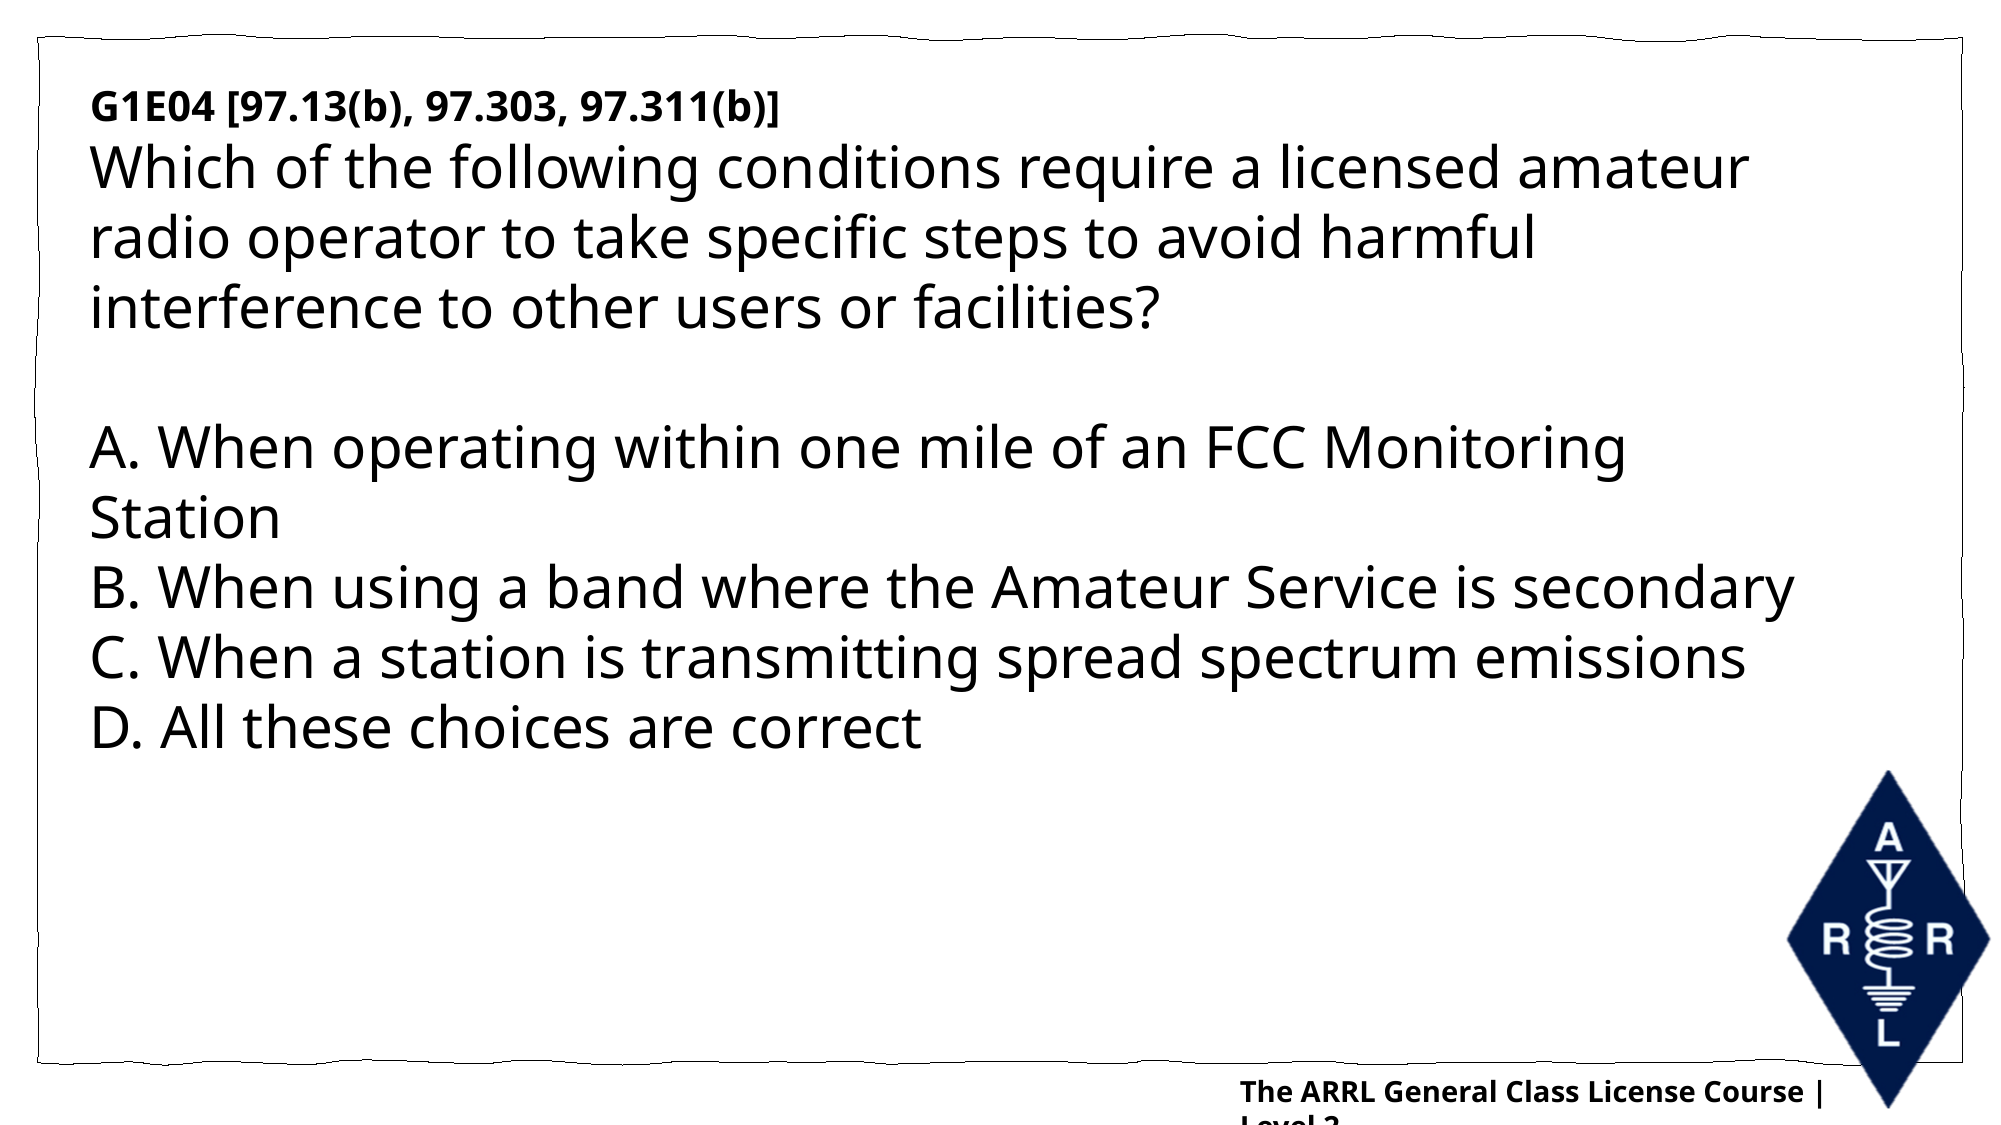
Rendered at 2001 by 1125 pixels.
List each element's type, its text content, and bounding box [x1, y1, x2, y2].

picture [1773, 752, 1999, 1125]
text_box G1E04 [97.13(b), 97.303, 97.311(b)] Which of the following conditions require a licensed amateur radio operator to take specific steps to avoid harmful interference to other users or facilities? A. When operating within one mile of an FCC Monitoring Station B. When using a band where the Amateur Service is secondary C. When a station is transmitting spread spectrum emissions D. All these choices are correct [75, 72, 1850, 768]
